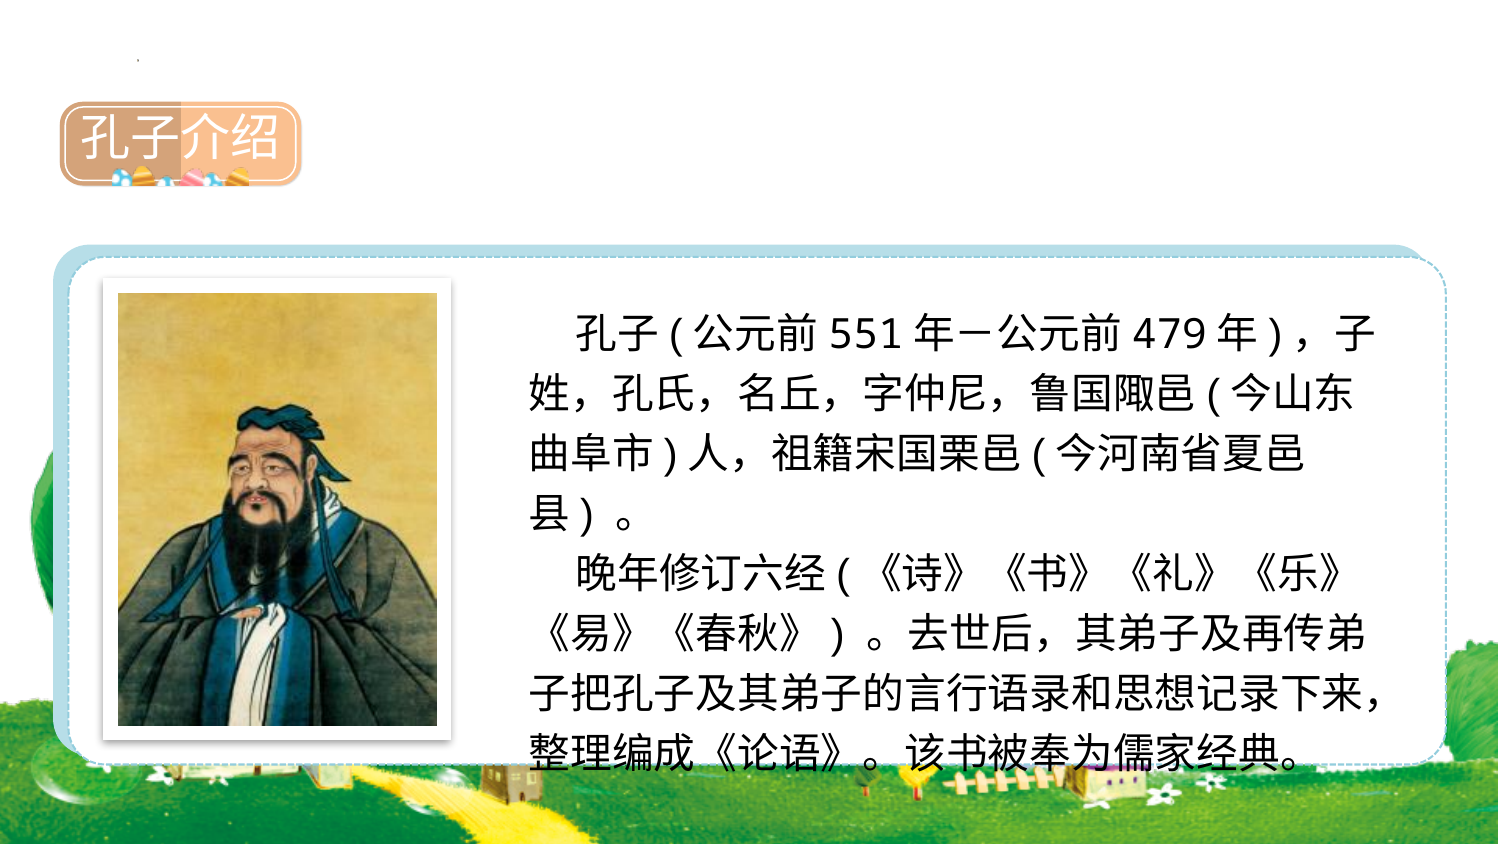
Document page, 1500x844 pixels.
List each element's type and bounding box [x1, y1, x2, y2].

text_box [53, 244, 1446, 765]
text_box [59, 97, 302, 186]
picture [0, 409, 1498, 844]
